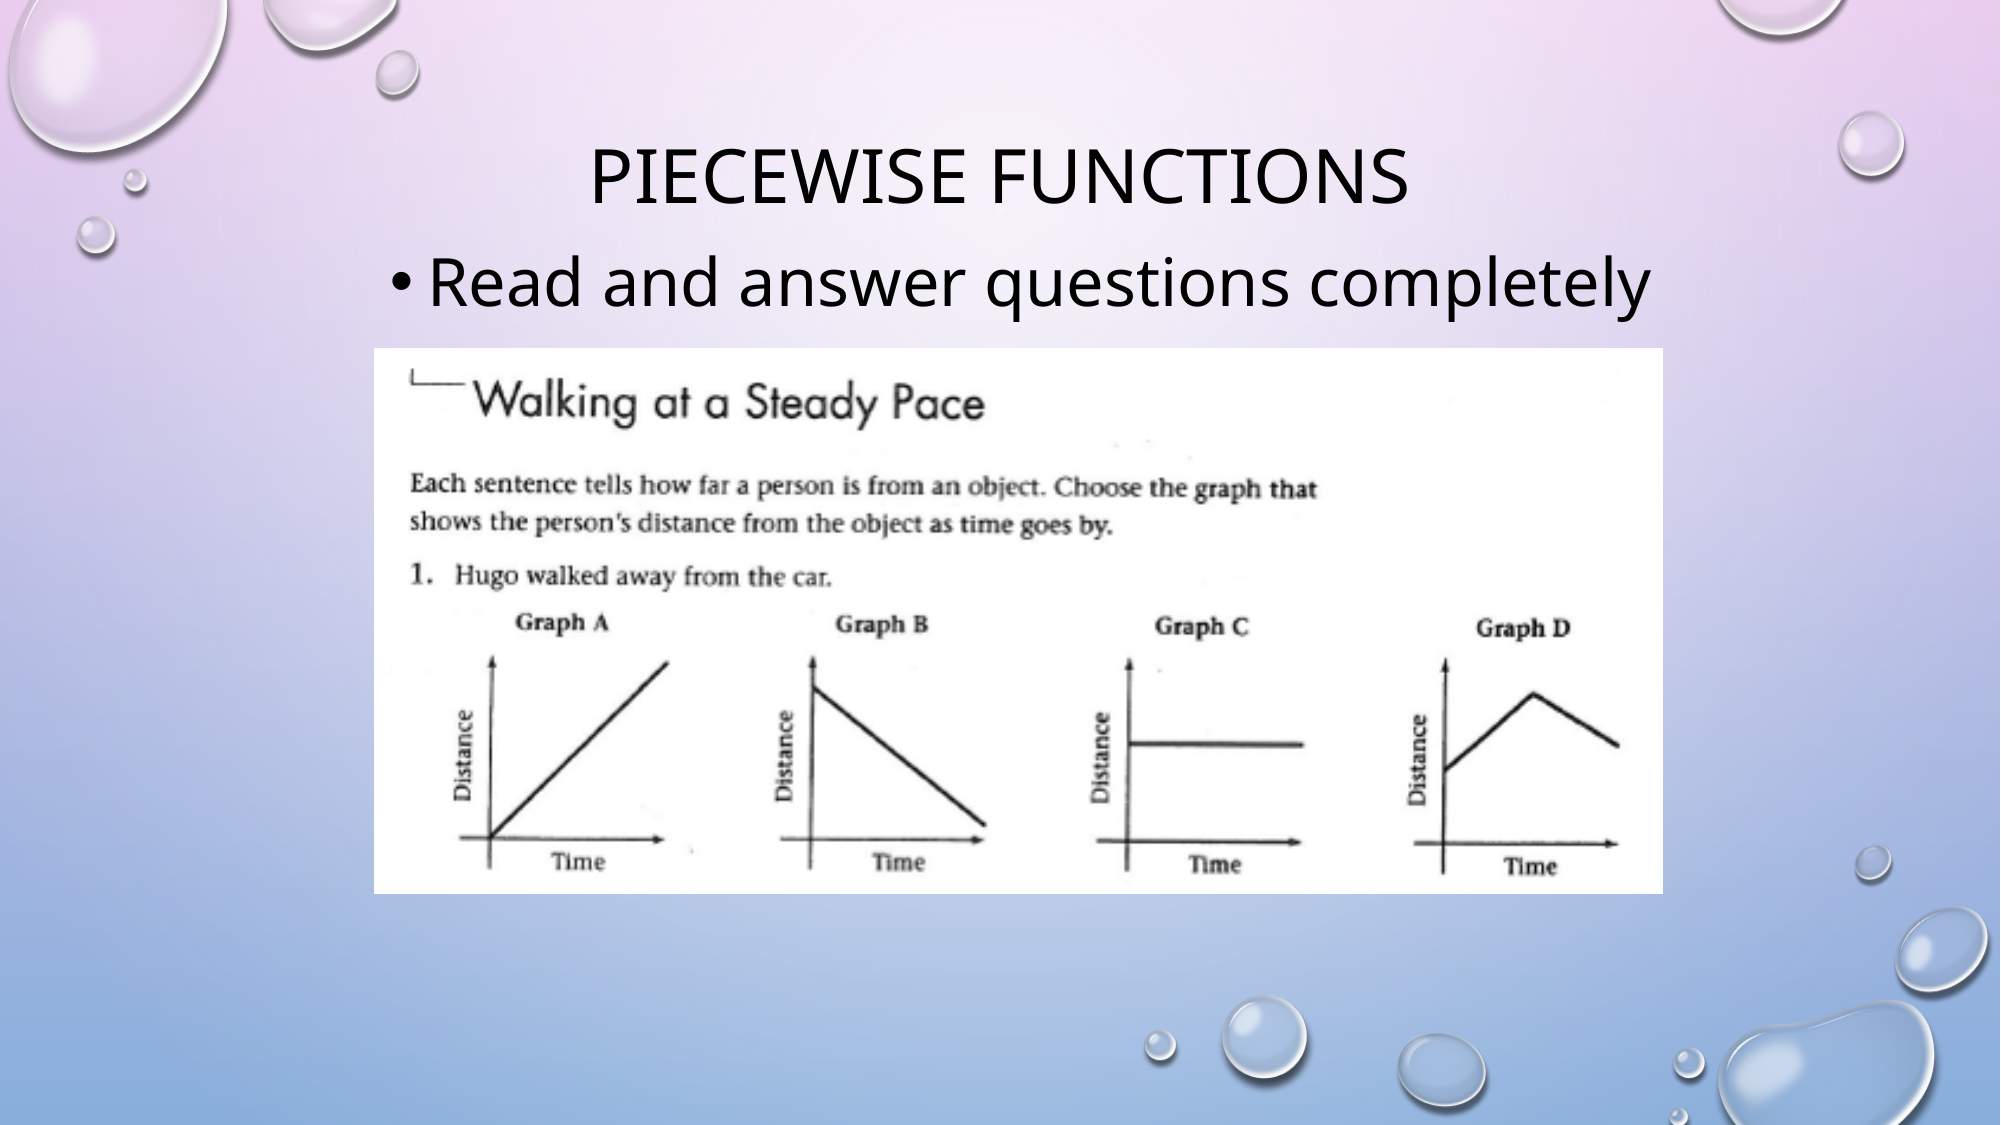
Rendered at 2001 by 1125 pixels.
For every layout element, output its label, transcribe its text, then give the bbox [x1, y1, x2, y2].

picture [0, 0, 2000, 1125]
title Piecewise functions [149, 101, 1851, 257]
list Read and answer questions completely [374, 216, 2000, 779]
